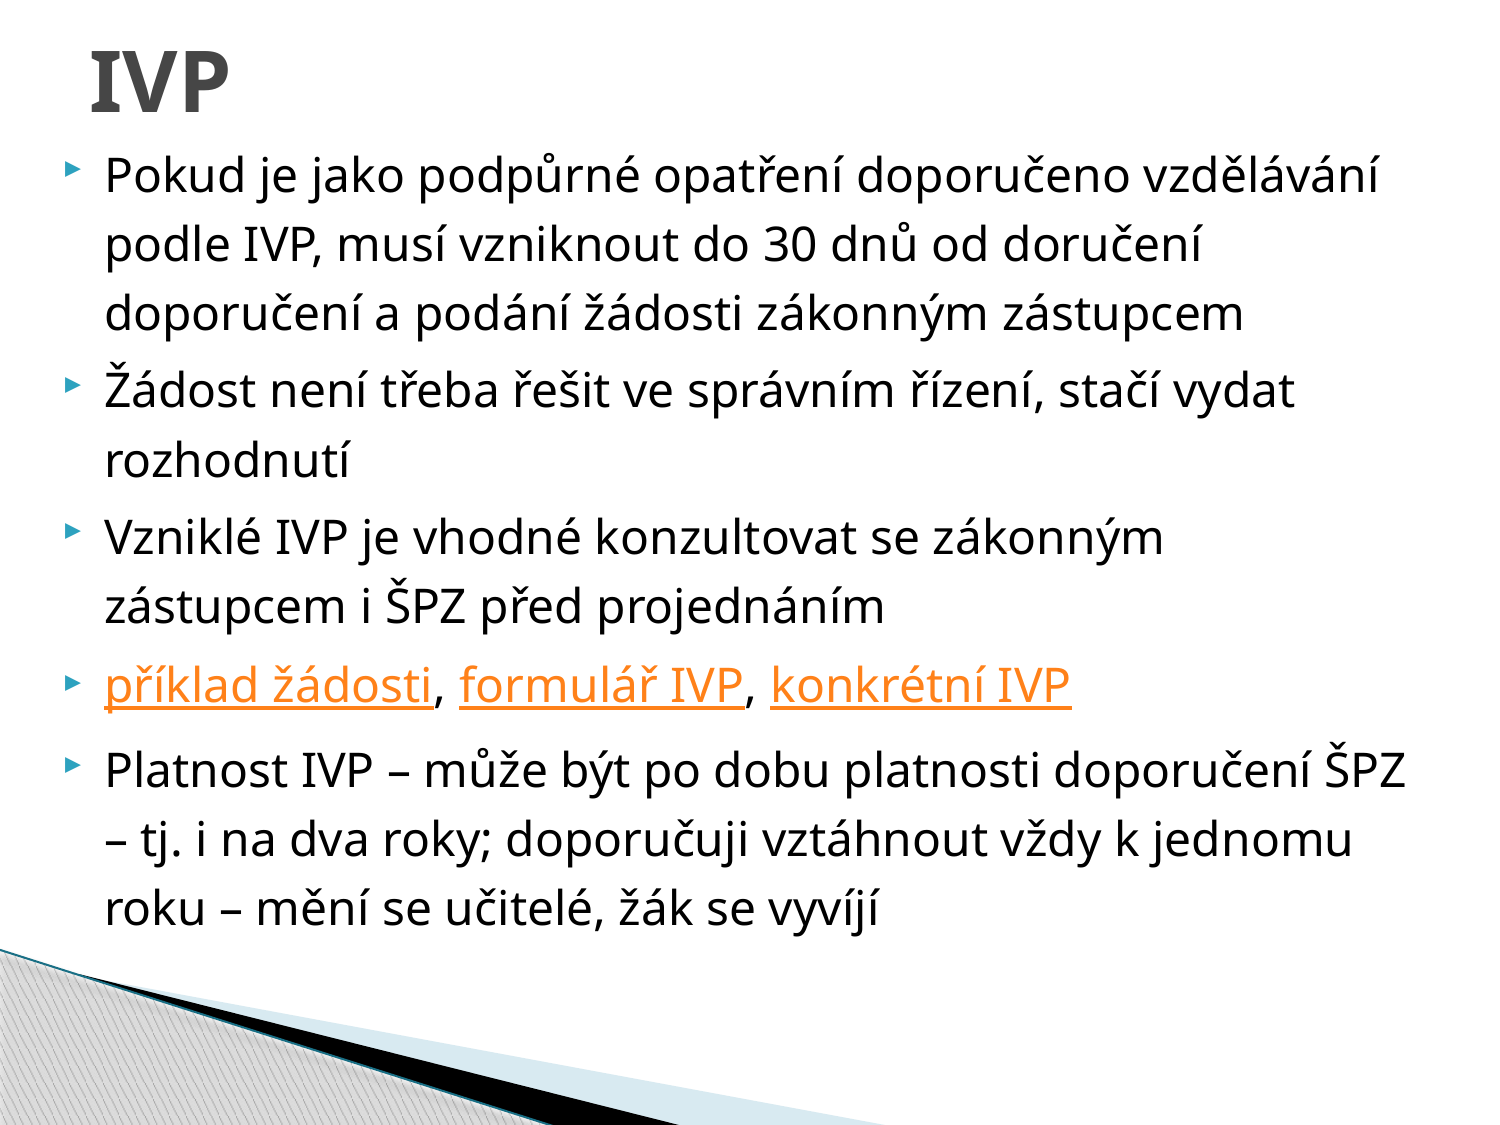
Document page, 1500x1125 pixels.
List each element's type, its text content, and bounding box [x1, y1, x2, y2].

list Pokud je jako podpůrné opatření doporučeno vzdělávání podle IVP, musí vzniknout do 30 dnů od doručení doporučení a podání žádosti zákonným zástupcem Žádost není třeba řešit ve správním řízení, stačí vydat rozhodnutí Vzniklé IVP je vhodné konzultovat se zákonným zástupcem i ŠPZ před projednáním příklad žádosti, formulář IVP, konkrétní IVP Platnost IVP – může být po dobu platnosti doporučení ŠPZ – tj. i na dva roky; doporučuji vztáhnout vždy k jednomu roku – mění se učitelé, žák se vyvíjí [29, 125, 1427, 1071]
title IVP [75, 19, 1425, 125]
